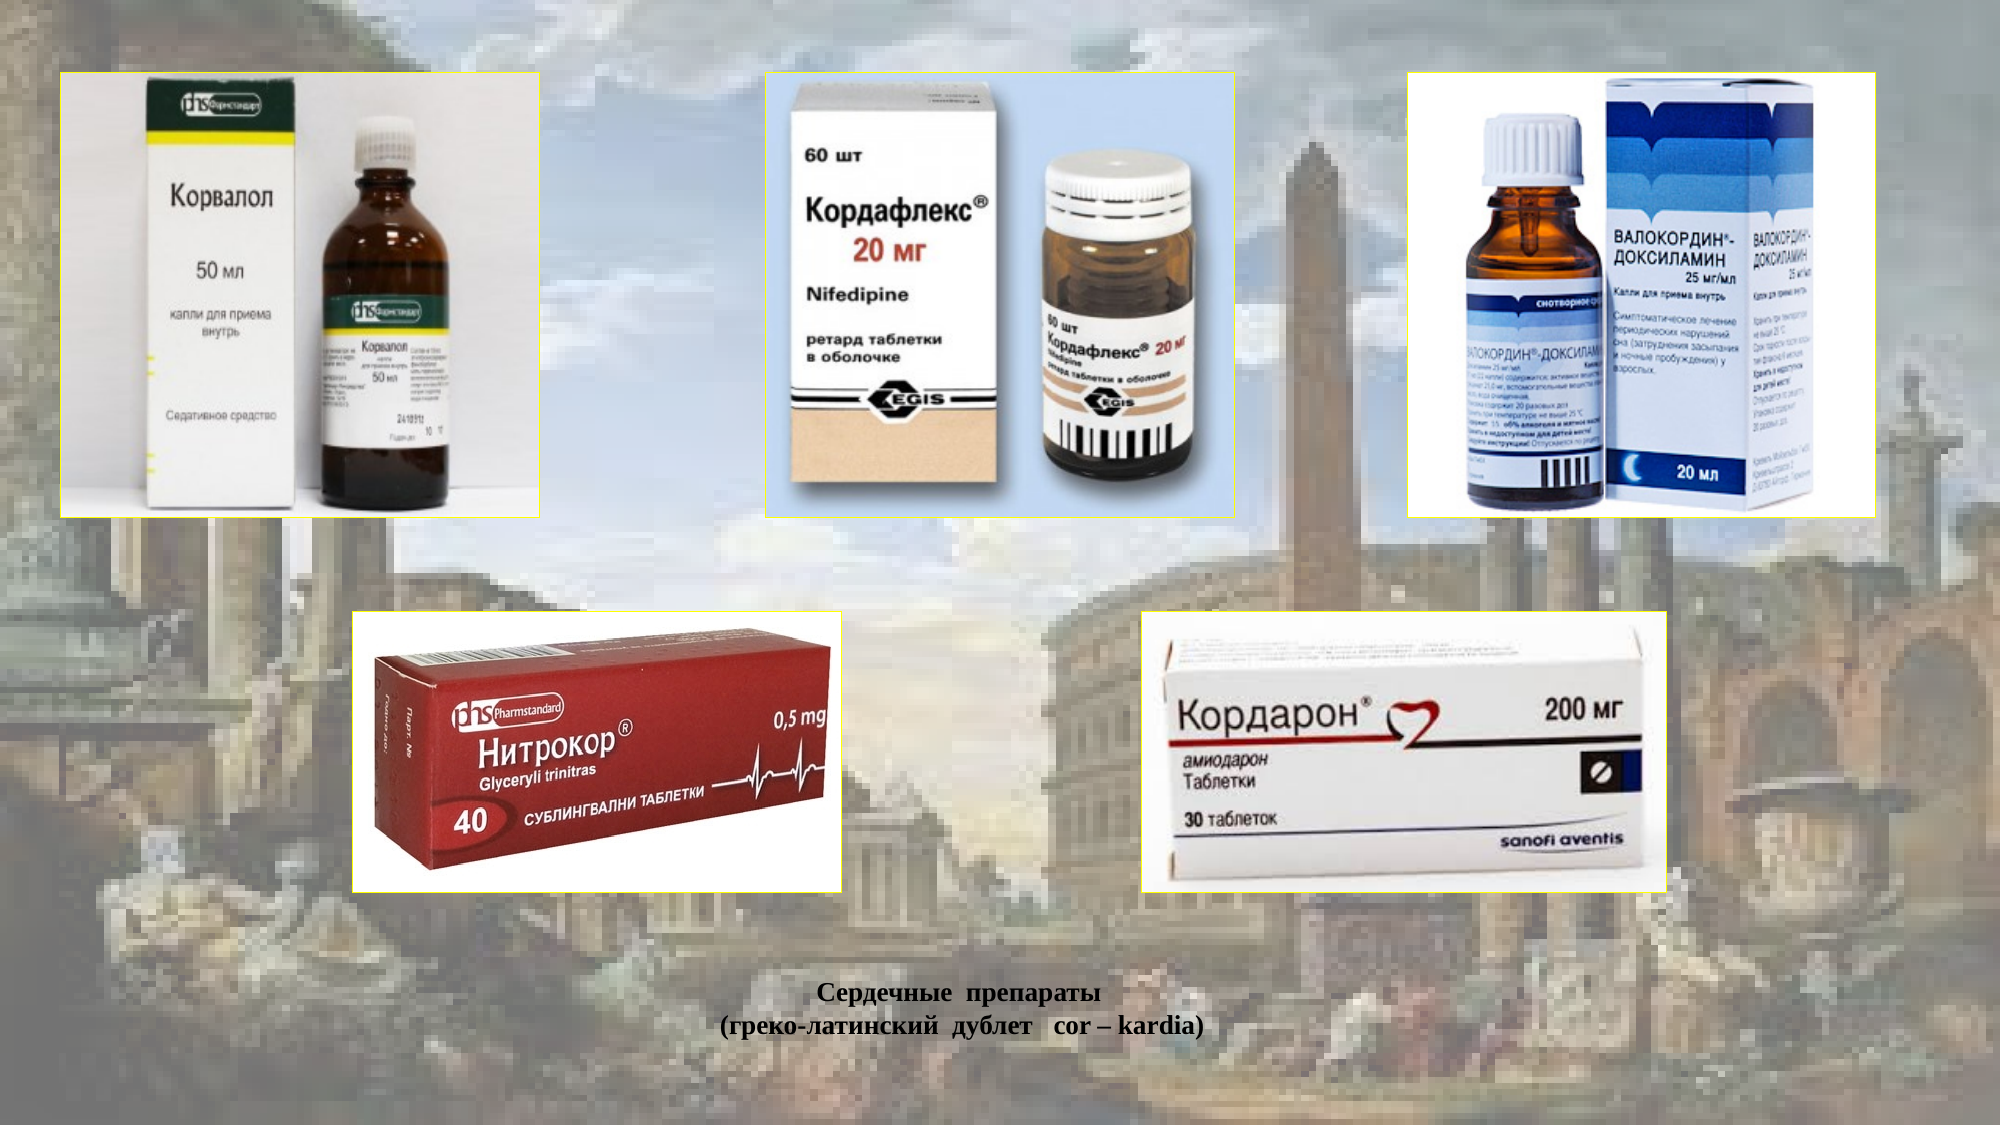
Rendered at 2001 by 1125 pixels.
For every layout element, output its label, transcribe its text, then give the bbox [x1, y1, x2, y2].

picture [351, 611, 842, 893]
picture [1141, 611, 1667, 893]
picture [765, 72, 1235, 518]
picture [1406, 72, 1877, 518]
picture [60, 72, 540, 518]
title Сердечные препараты (греко-латинский дублет cor – kardia) [149, 933, 1775, 1082]
